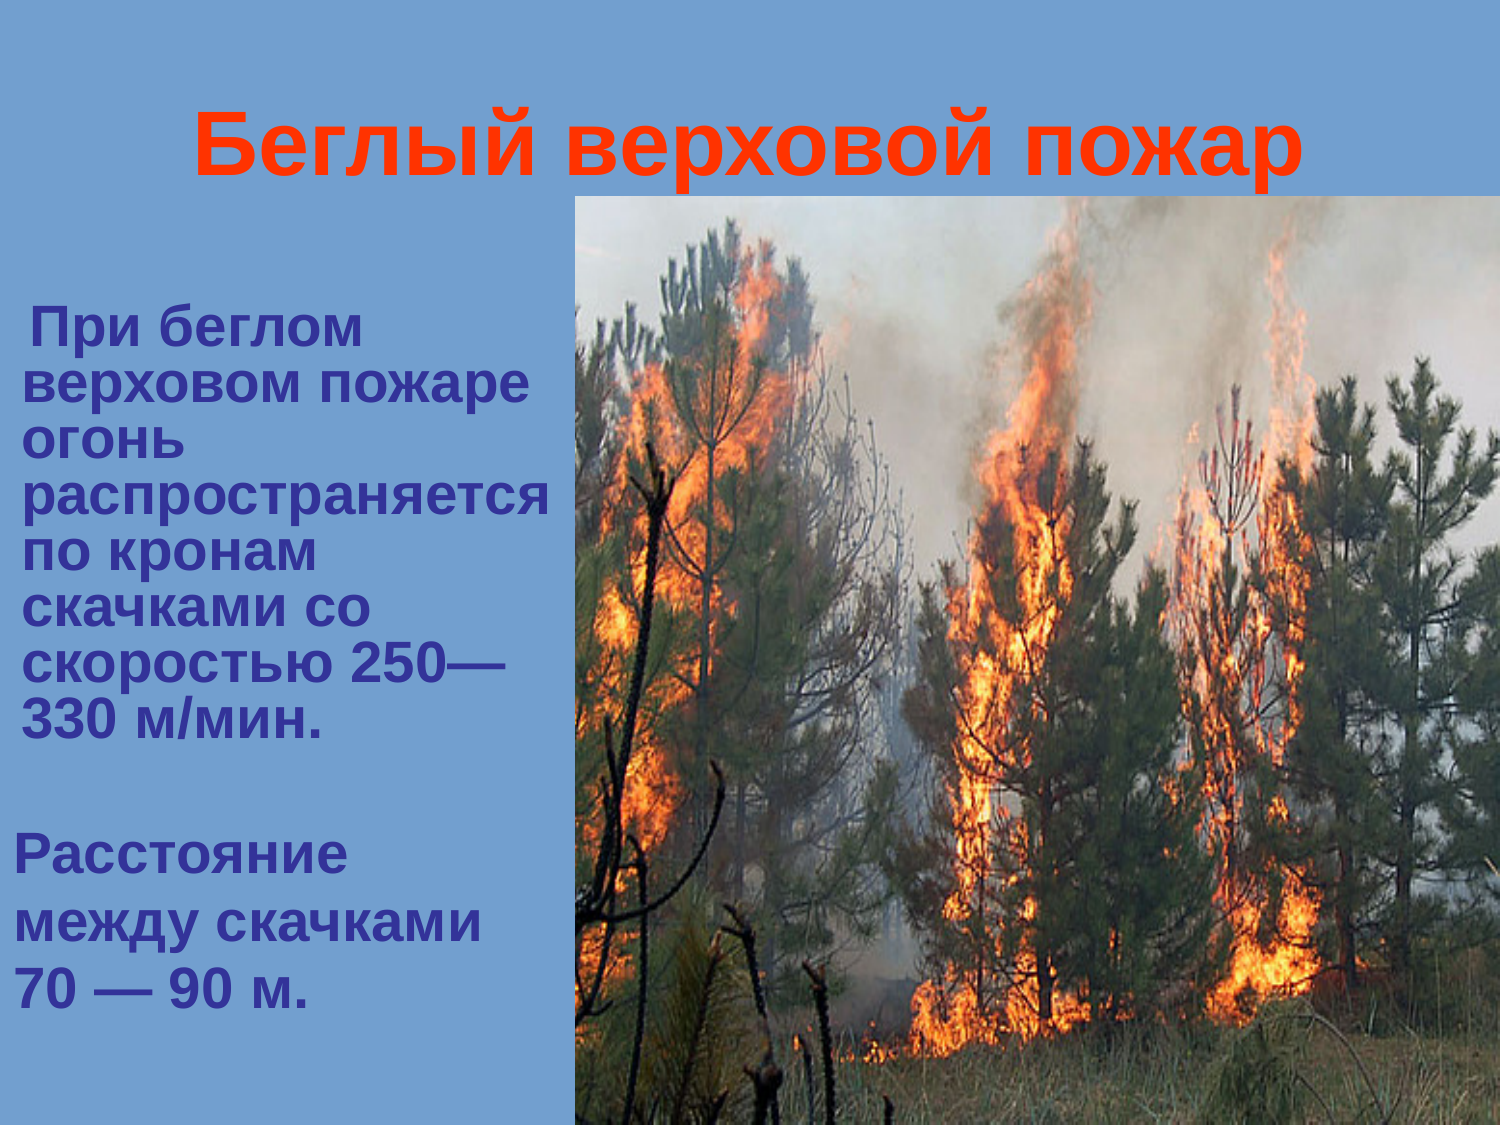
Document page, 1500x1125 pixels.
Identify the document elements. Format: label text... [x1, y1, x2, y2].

text_box При беглом верховом пожаре огонь распространяется по кронам скачками со скоростью 250—330 м/мин. Расстояние между скачками 70 — 90 м. [0, 294, 569, 1086]
picture [574, 196, 1500, 1125]
title Беглый верховой пожар [74, 44, 1426, 233]
